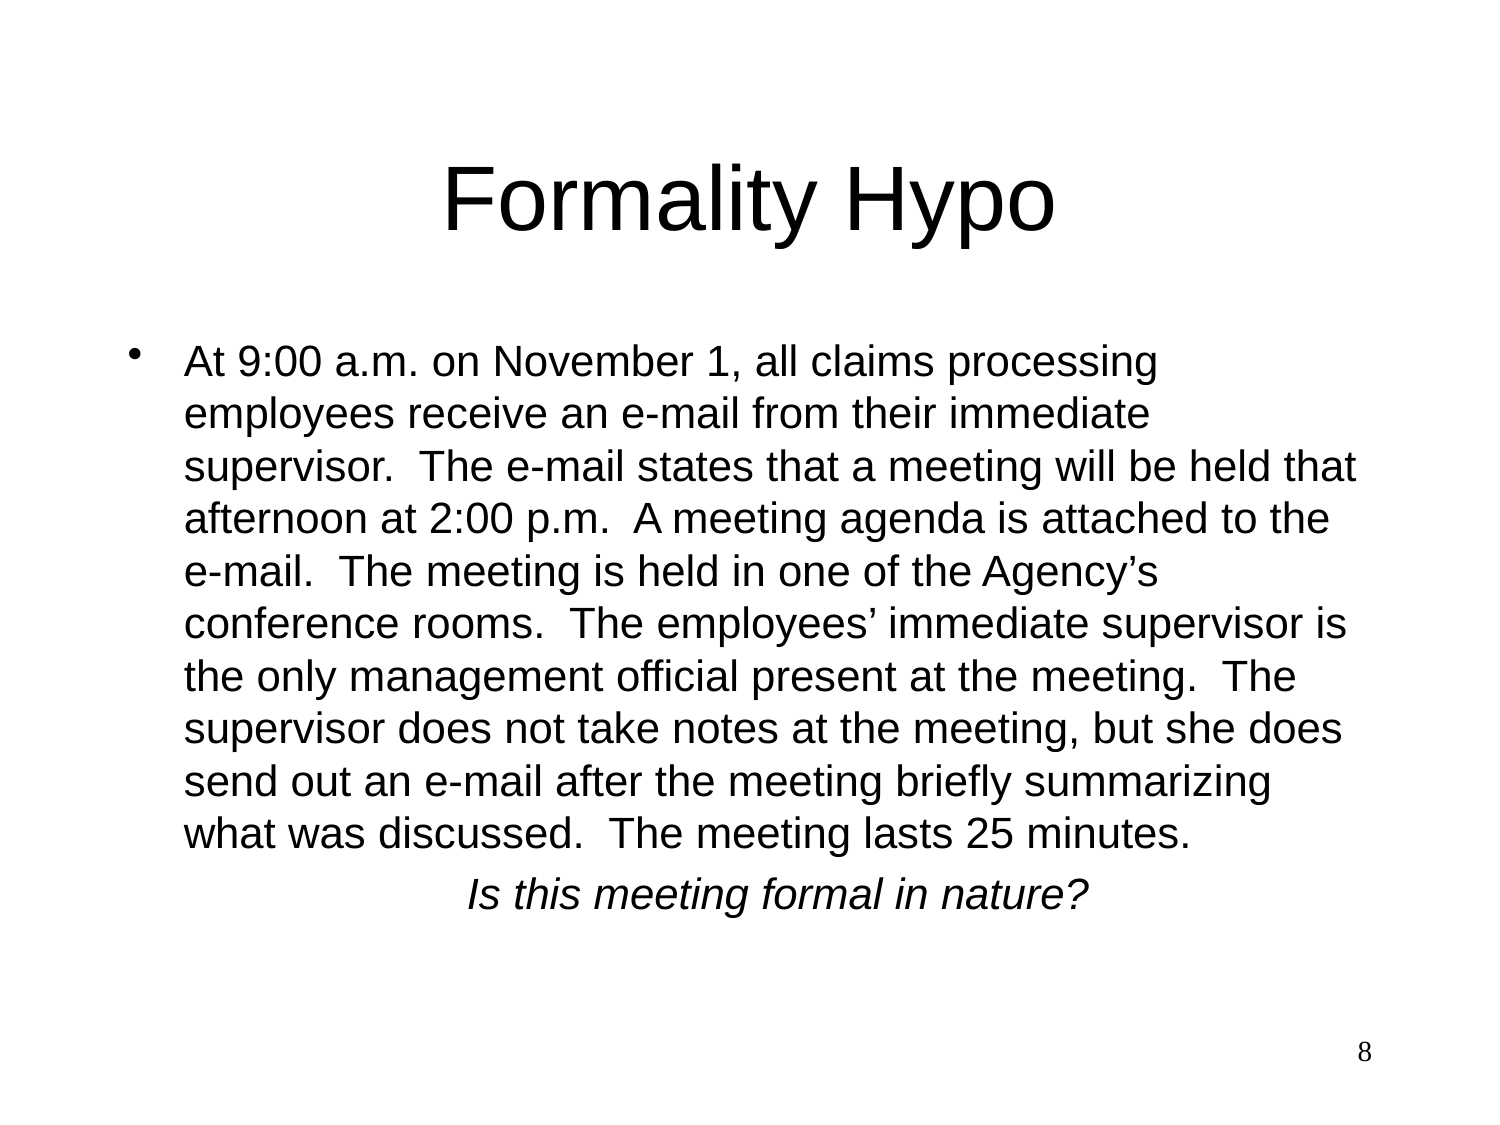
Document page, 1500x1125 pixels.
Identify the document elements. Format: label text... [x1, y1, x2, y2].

list At 9:00 a.m. on November 1, all claims processing employees receive an e-mail from their immediate supervisor. The e-mail states that a meeting will be held that afternoon at 2:00 p.m. A meeting agenda is attached to the e-mail. The meeting is held in one of the Agency’s conference rooms. The employees’ immediate supervisor is the only management official present at the meeting. The supervisor does not take notes at the meeting, but she does send out an e-mail after the meeting briefly summarizing what was discussed. The meeting lasts 25 minutes. Is this meeting formal in nature? [112, 324, 1388, 1001]
slide_number 8 [1074, 1024, 1388, 1101]
title Formality Hypo [112, 99, 1388, 288]
